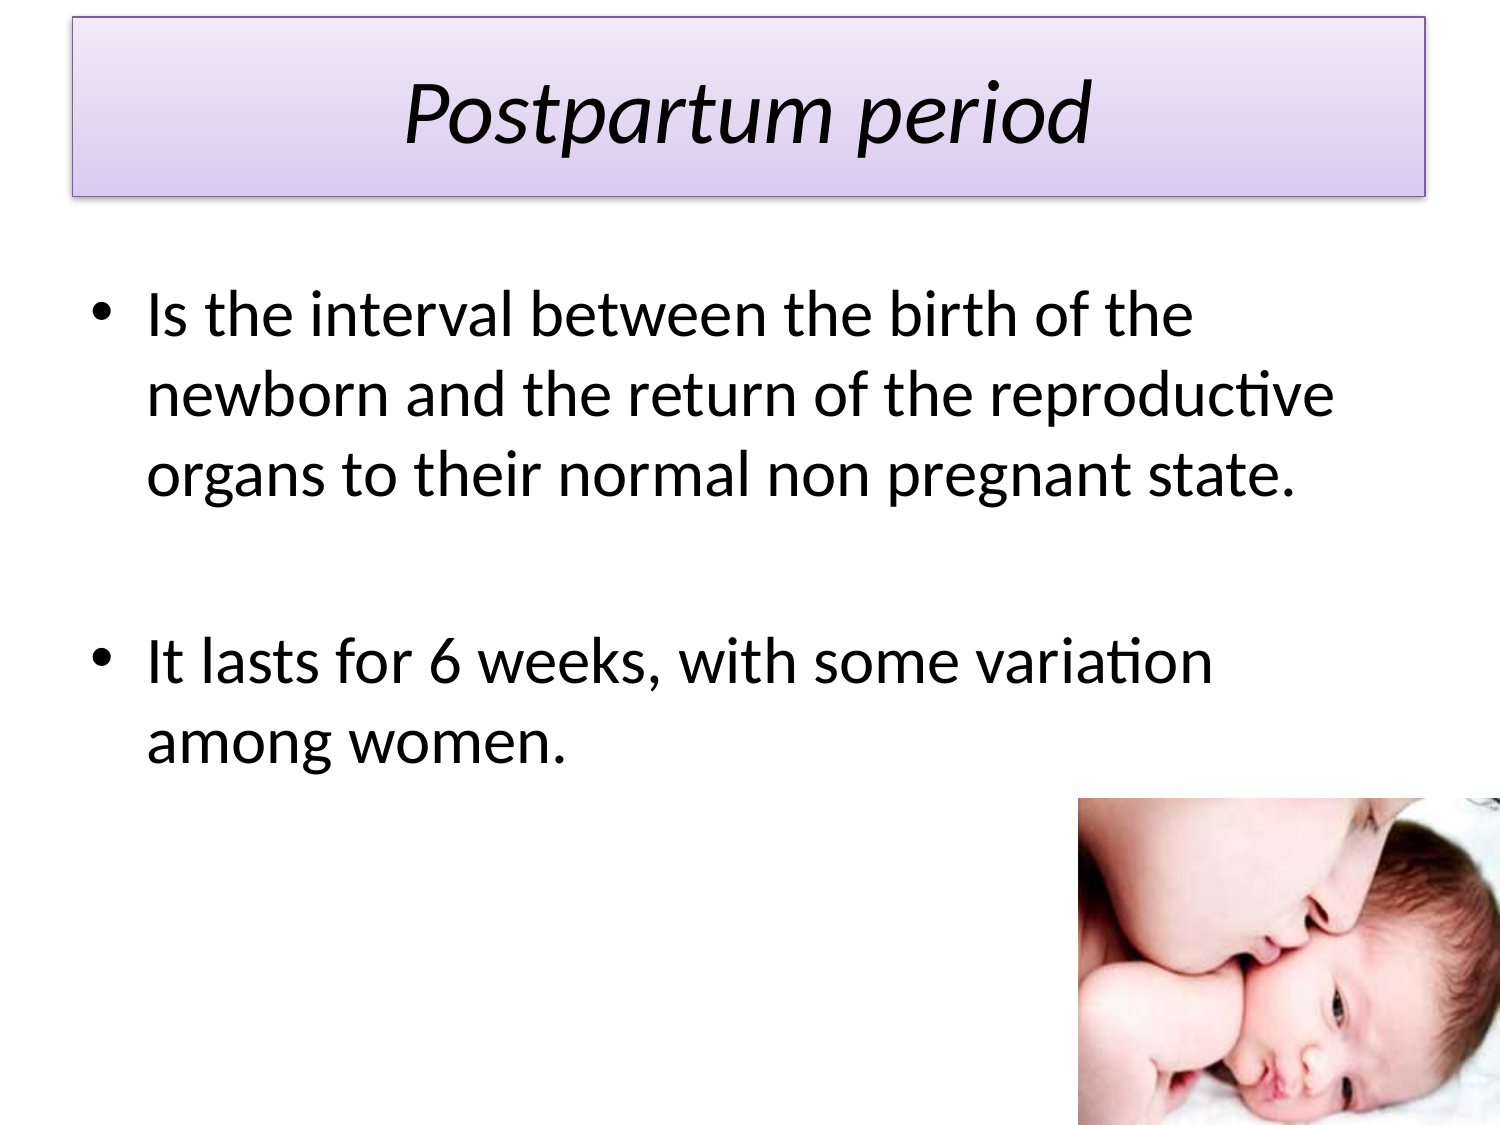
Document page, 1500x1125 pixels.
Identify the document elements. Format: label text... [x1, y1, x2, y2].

list Is the interval between the birth of the newborn and the return of the reproductive organs to their normal non pregnant state. It lasts for 6 weeks, with some variation among women. [75, 262, 1425, 1005]
title Postpartum period [72, 16, 1426, 197]
picture [1077, 798, 1500, 1125]
